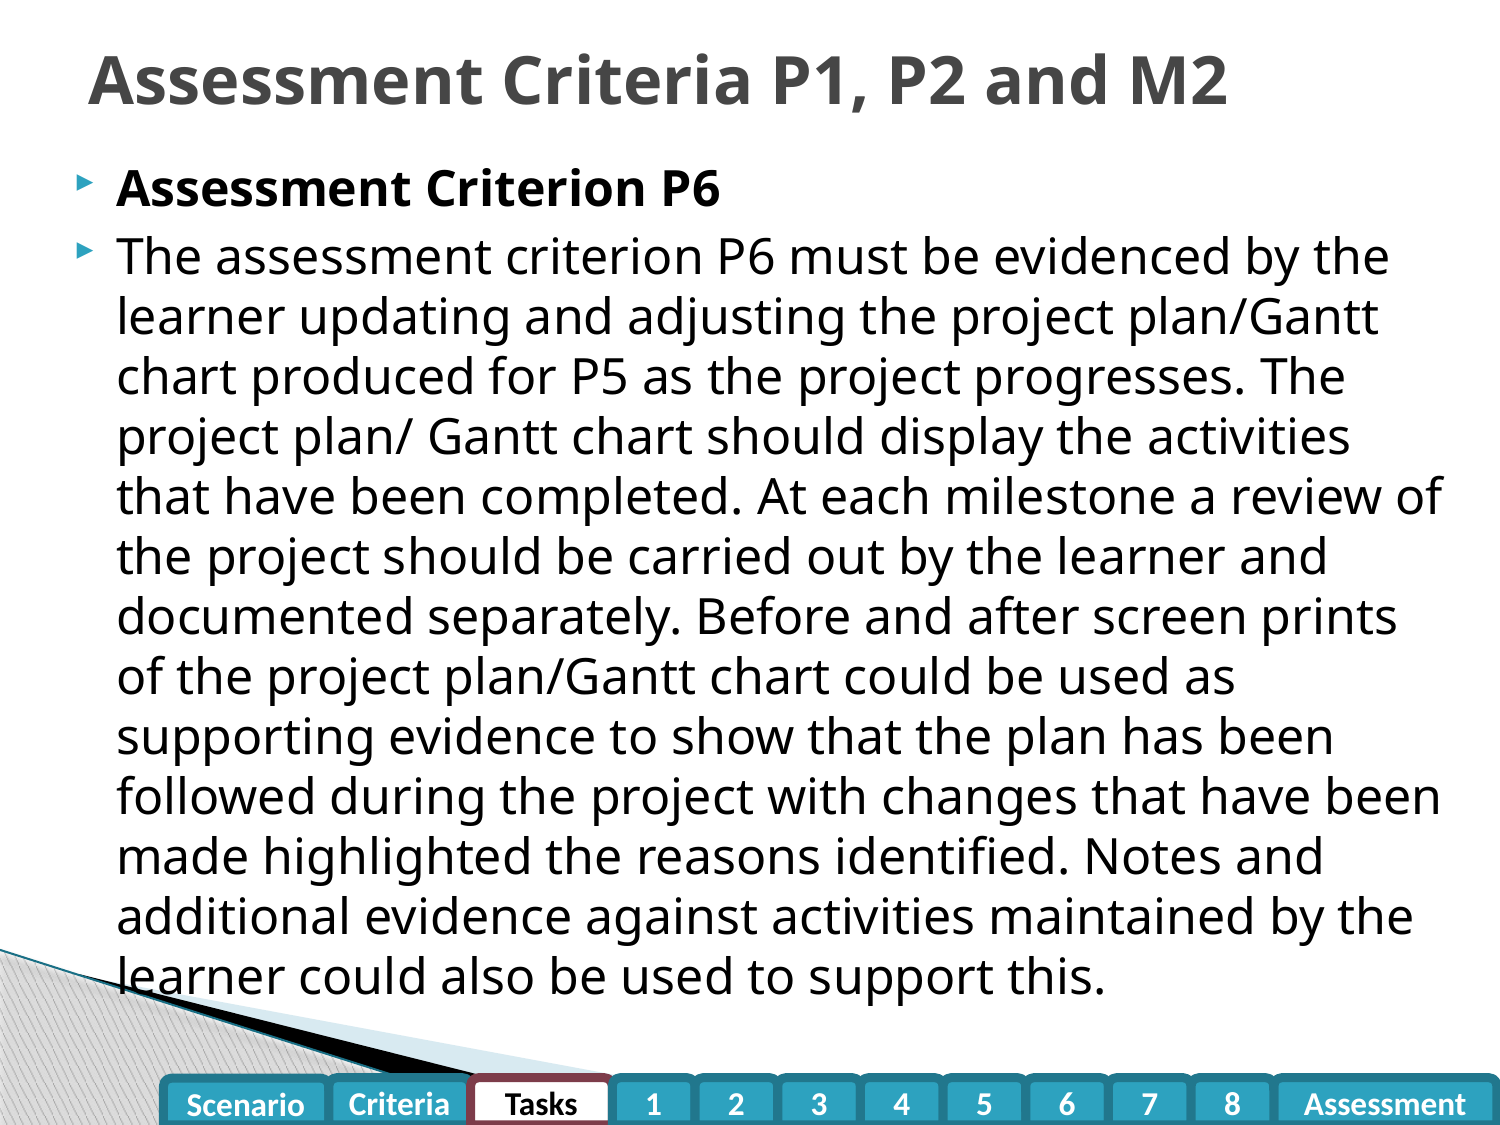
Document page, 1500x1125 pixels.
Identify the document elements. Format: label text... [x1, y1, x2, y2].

title Assessment Criteria P1, P2 and M2 [73, 19, 1424, 138]
list Assessment Criterion P6 The assessment criterion P6 must be evidenced by the learner updating and adjusting the project plan/Gantt chart produced for P5 as the project progresses. The project plan/ Gantt chart should display the activities that have been completed. At each milestone a review of the project should be carried out by the learner and documented separately. Before and after screen prints of the project plan/Gantt chart could be used as supporting evidence to show that the plan has been followed during the project with changes that have been made highlighted the reasons identified. Notes and additional evidence against activities maintained by the learner could also be used to support this. [41, 149, 1459, 1059]
